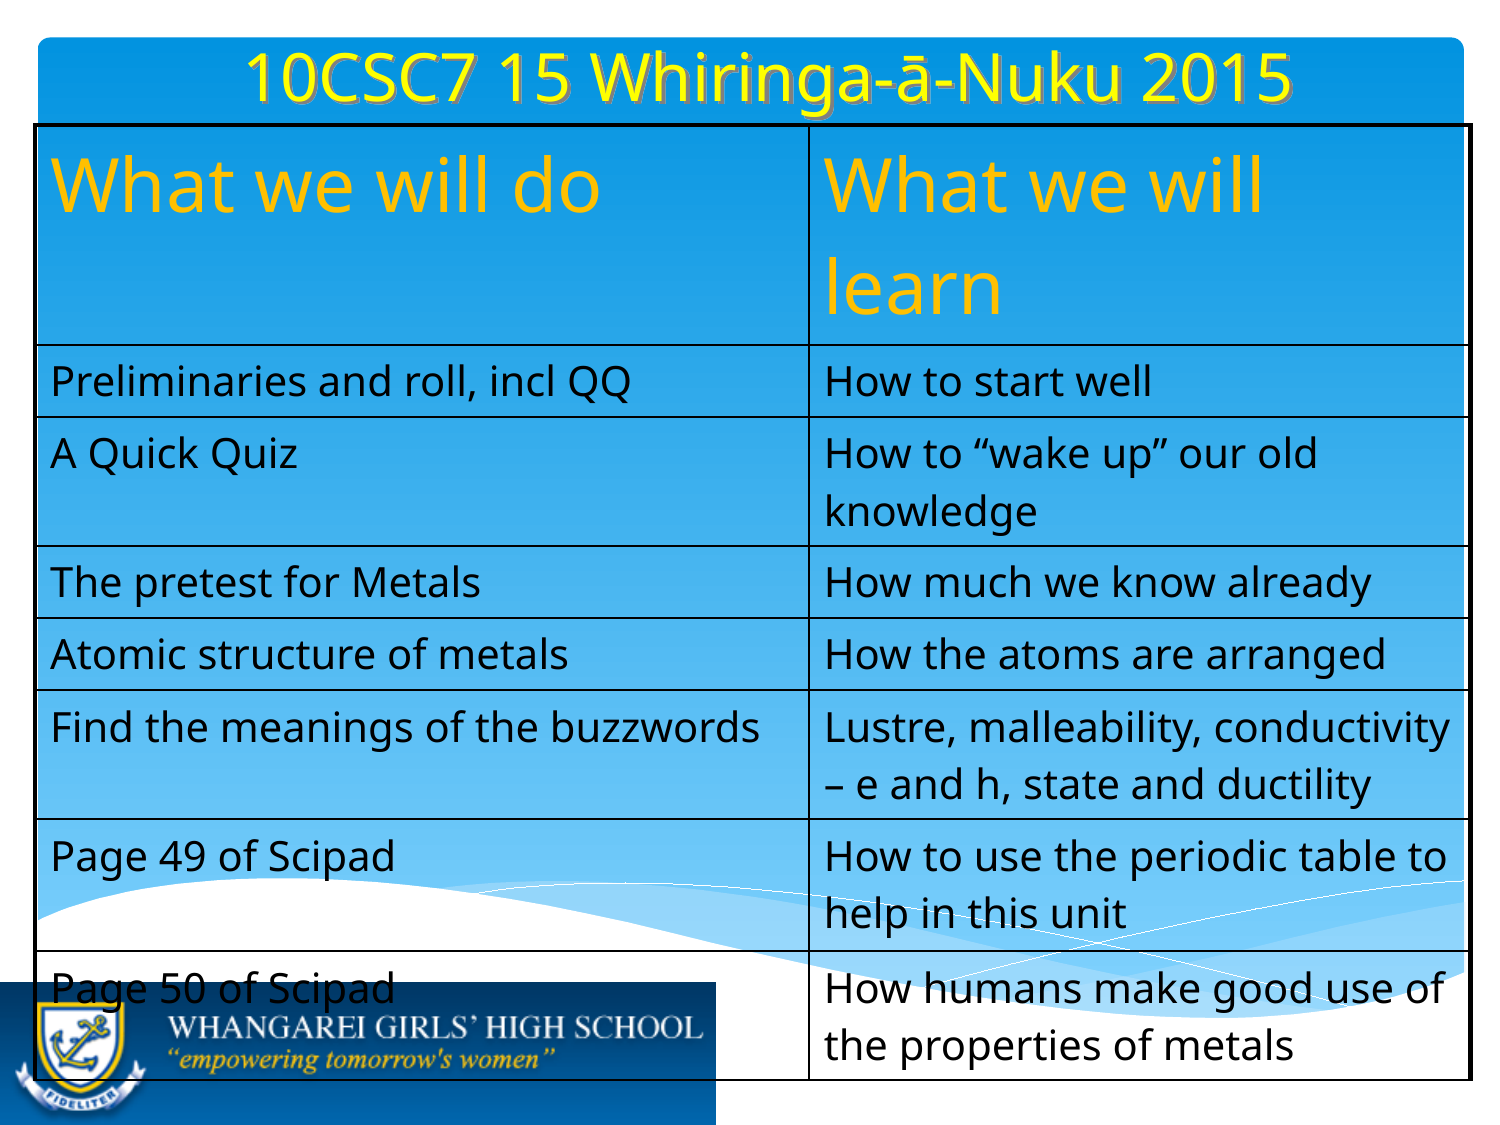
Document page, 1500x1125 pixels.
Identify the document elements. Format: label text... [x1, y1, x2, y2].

table_cell Find the meanings of the buzzwords [37, 691, 808, 818]
table_cell How to start well [810, 346, 1468, 416]
table_cell Page 49 of Scipad [37, 820, 808, 950]
picture [0, 982, 716, 1125]
table_cell How the atoms are arranged [810, 619, 1468, 689]
table_cell How humans make good use of the properties of metals [810, 952, 1468, 1079]
table_cell A Quick Quiz [37, 418, 808, 545]
table_cell The pretest for Metals [37, 547, 808, 617]
table_cell How to use the periodic table to help in this unit [810, 820, 1468, 950]
table_cell Lustre, malleability, conductivity – e and h, state and ductility [810, 691, 1468, 818]
table_cell Page 50 of Scipad [37, 952, 808, 1079]
table_cell Preliminaries and roll, incl QQ [37, 346, 808, 416]
table_cell How much we know already [810, 547, 1468, 617]
table_cell Atomic structure of metals [37, 619, 808, 689]
table_header What we will do [37, 127, 808, 344]
text_box 10CSC7 15 Whiringa-ā-Nuku 2015 [162, 24, 1375, 123]
table_cell How to “wake up” our old knowledge [810, 418, 1468, 545]
table_header What we will learn [810, 127, 1468, 344]
